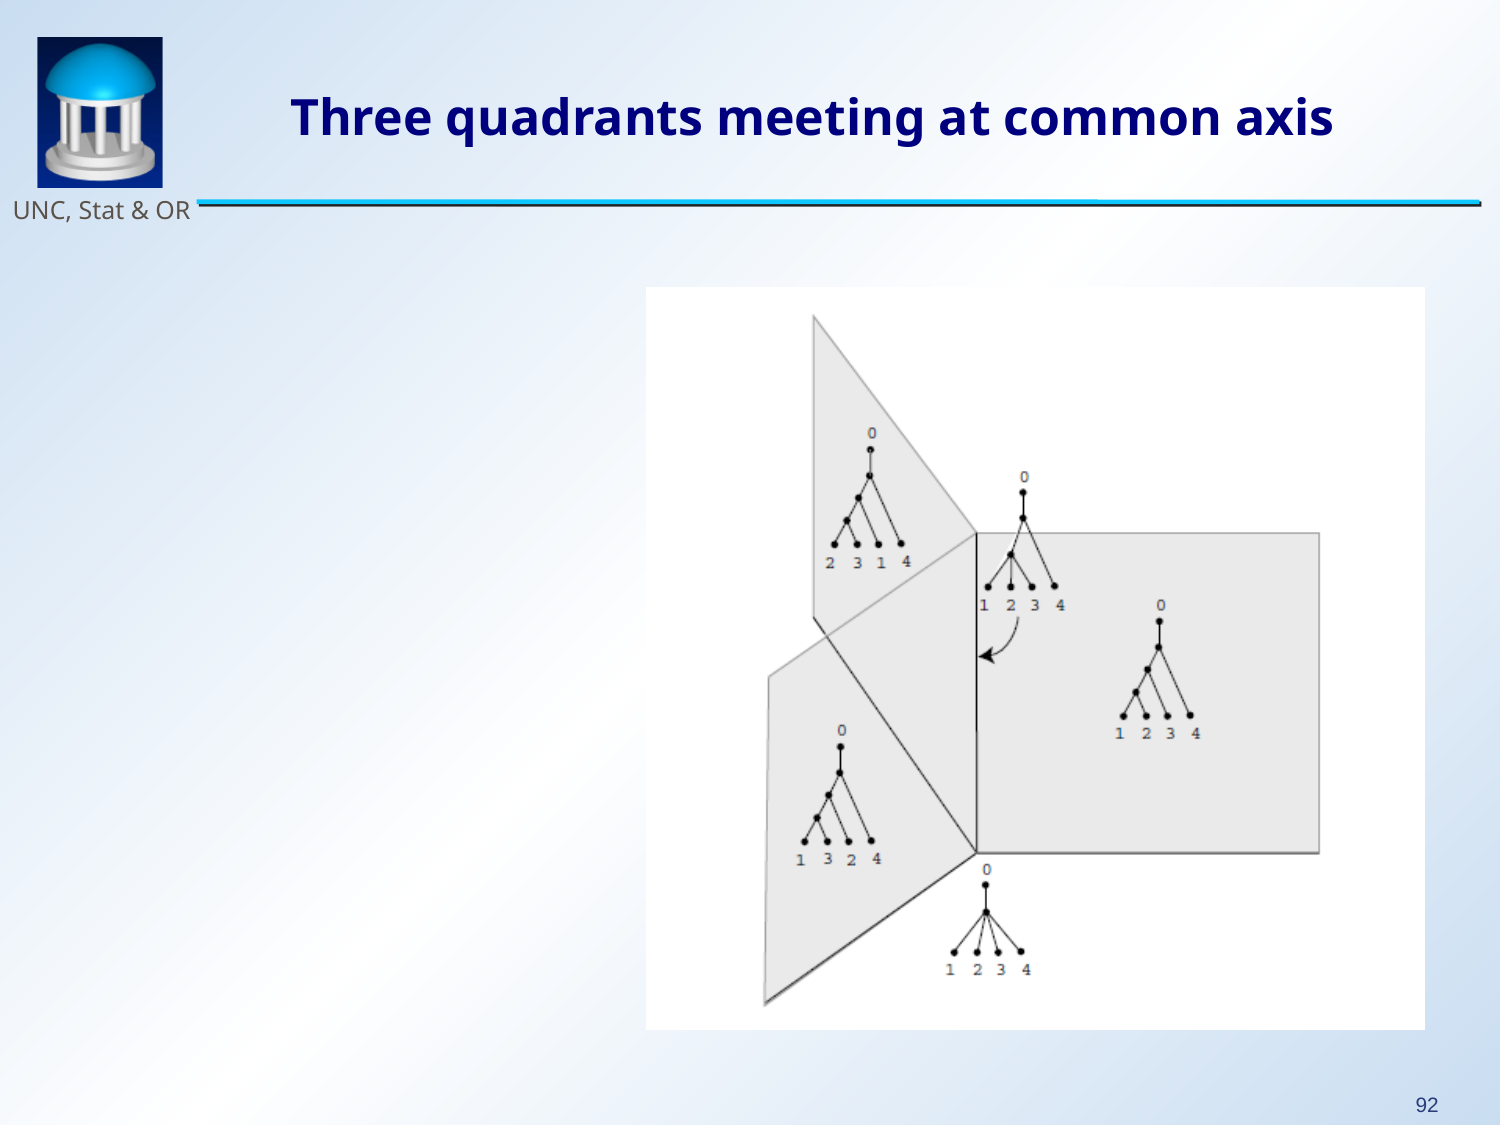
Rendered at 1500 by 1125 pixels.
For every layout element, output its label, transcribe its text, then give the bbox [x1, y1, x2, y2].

title Three quadrants meeting at common axis [274, 74, 1448, 156]
picture [646, 287, 1426, 1030]
